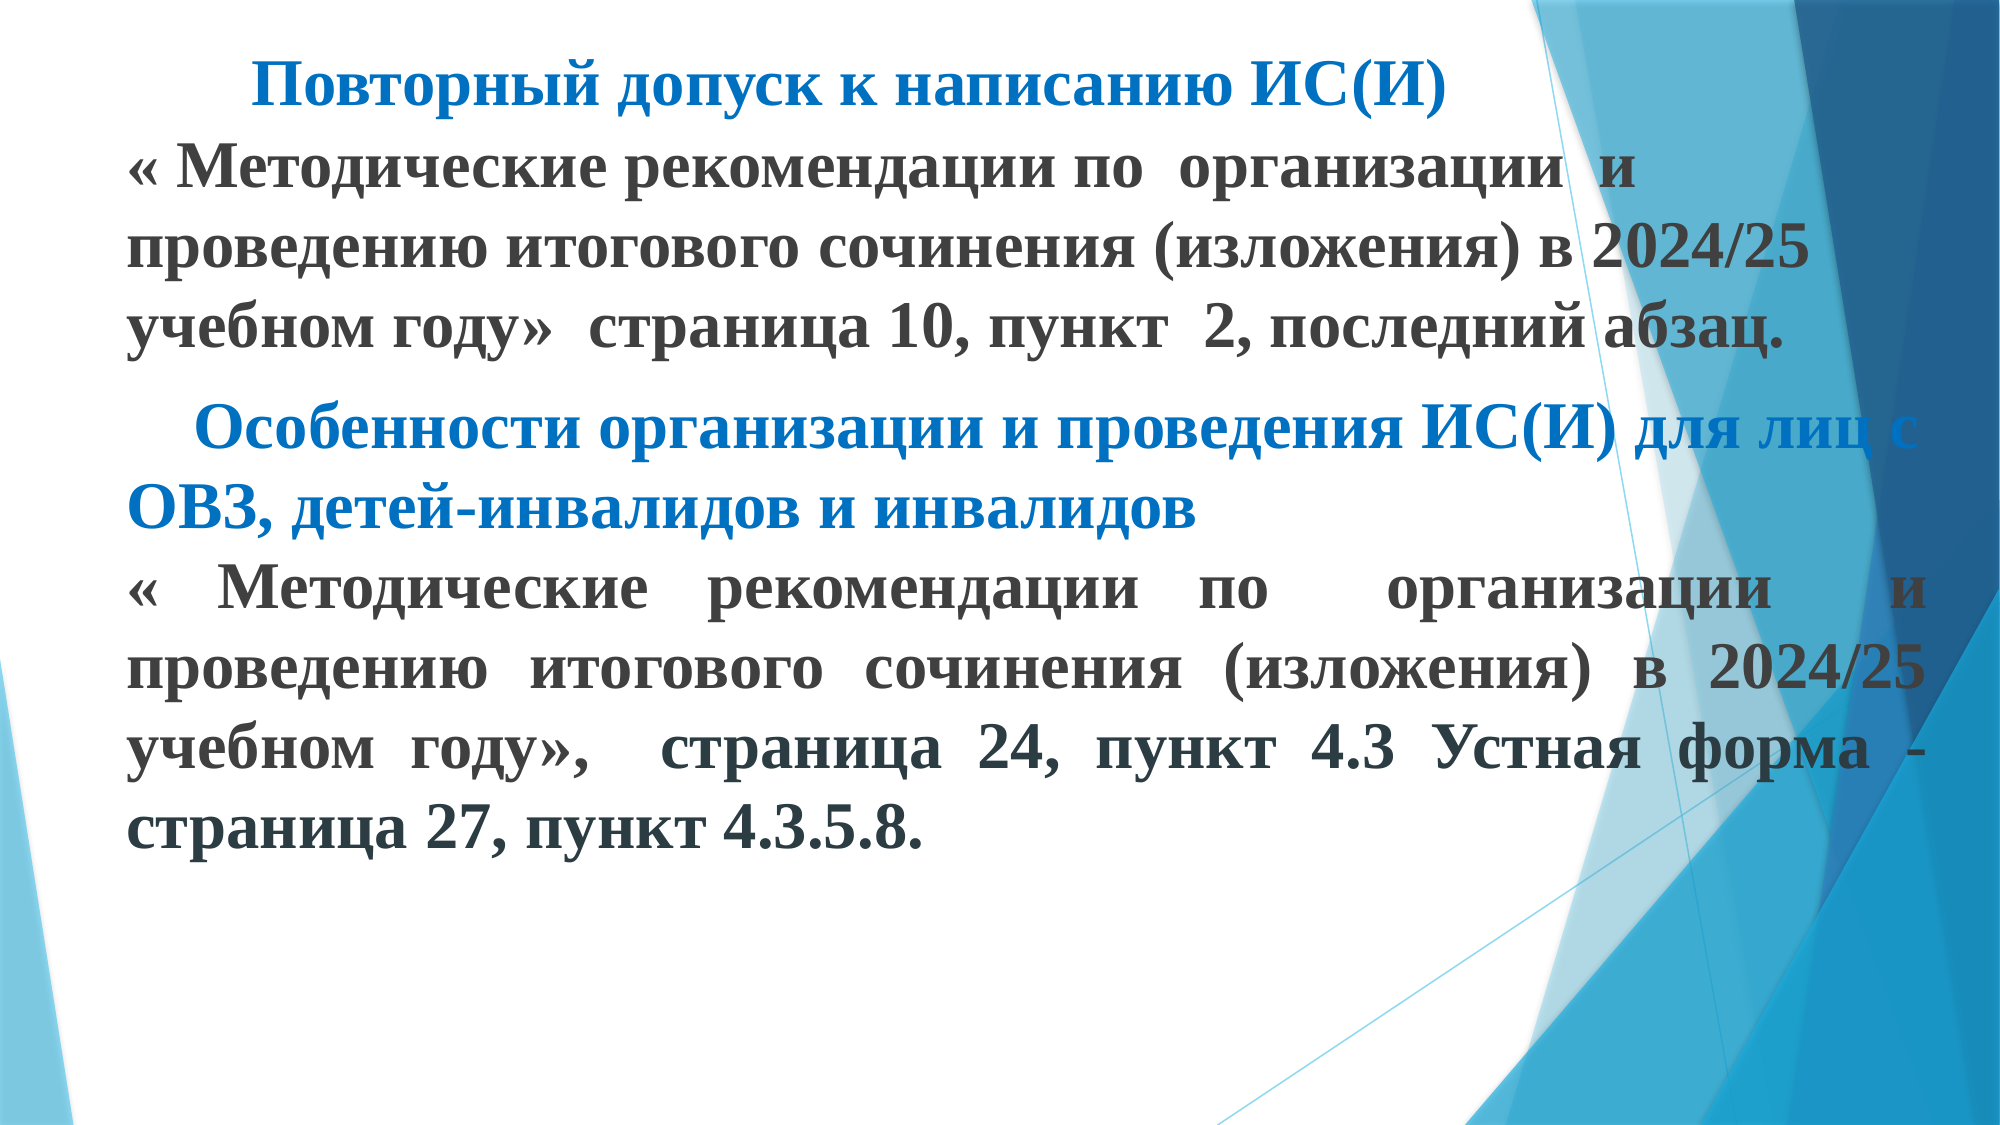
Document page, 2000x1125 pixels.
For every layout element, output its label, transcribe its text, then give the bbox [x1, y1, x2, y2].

title Повторный допуск к написанию ИС(И) [220, 30, 1673, 113]
list « Методические рекомендации по организации и проведению итогового сочинения (изложения) в 2024/25 учебном году» страница 10, пункт 2, последний абзац. Особенности организации и проведения ИС(И) для лиц с ОВЗ, детей-инвалидов и инвалидов « Методические рекомендации по организации и проведению итогового сочинения (изложения) в 2024/25 учебном году», страница 24, пункт 4.3 Устная форма - страница 27, пункт 4.3.5.8. [111, 113, 1945, 1071]
